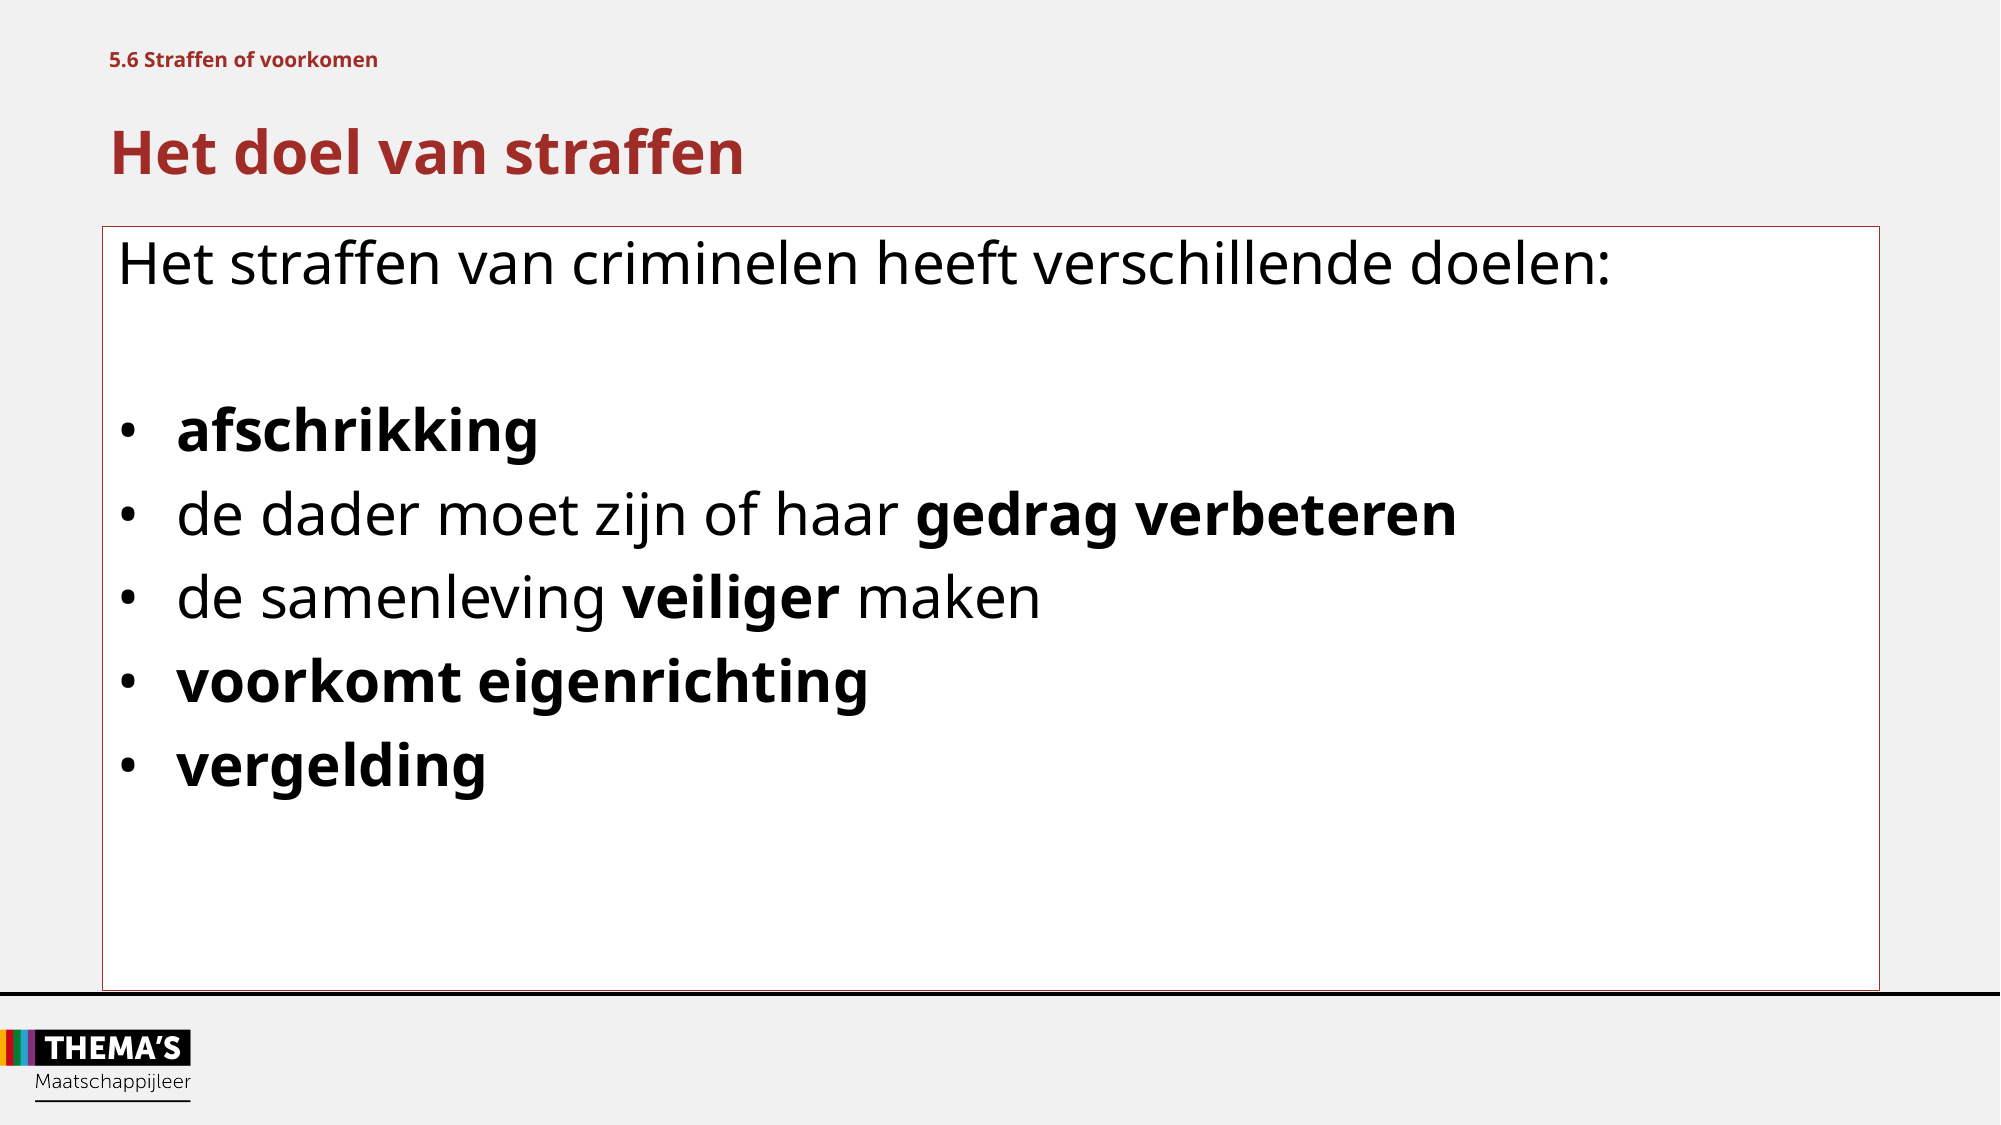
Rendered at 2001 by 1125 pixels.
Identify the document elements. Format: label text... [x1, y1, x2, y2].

list Het doel van straffen [94, 114, 1879, 205]
picture [0, 993, 203, 1125]
list Het straffen van criminelen heeft verschillende doelen: • afschrikking • de dader moet zijn of haar gedrag verbeteren • de samenleving veiliger maken • voorkomt eigenrichting • vergelding [102, 226, 1880, 991]
list 5.6 Straffen of voorkomen [94, 33, 941, 88]
